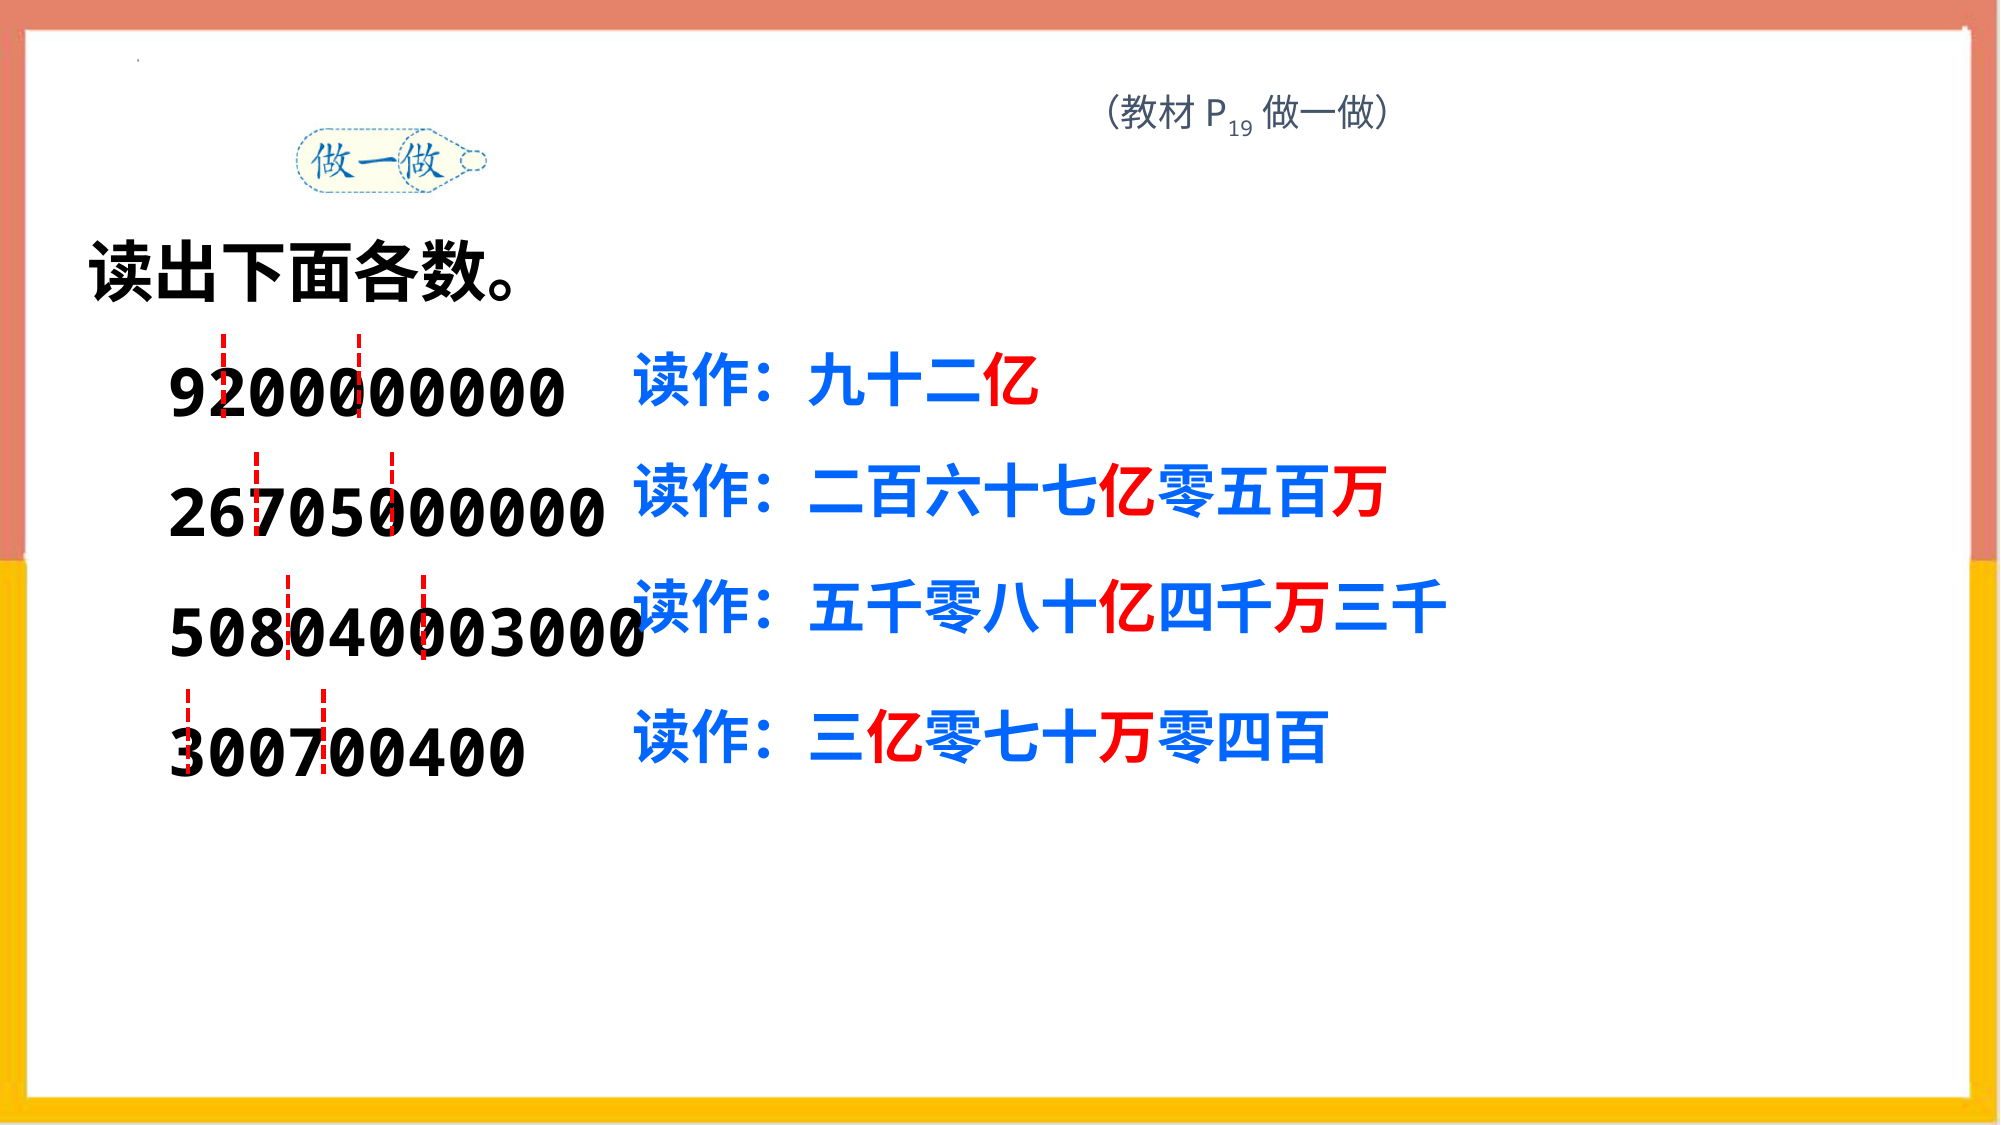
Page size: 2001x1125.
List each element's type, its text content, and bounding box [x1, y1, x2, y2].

text_box 读出下面各数。 9200000000 26705000000 508040003000 300700400 [72, 182, 1248, 797]
text_box 读作：九十二亿 [612, 333, 1298, 416]
text_box 读作：二百六十七亿零五百万 [612, 443, 1433, 526]
text_box 读作：五千零八十亿四千万三千 [612, 560, 1482, 642]
text_box 读作：三亿零七十万零四百 [612, 690, 1385, 773]
text_box （教材P19做一做） [1068, 81, 1428, 148]
picture [0, 0, 2001, 1125]
